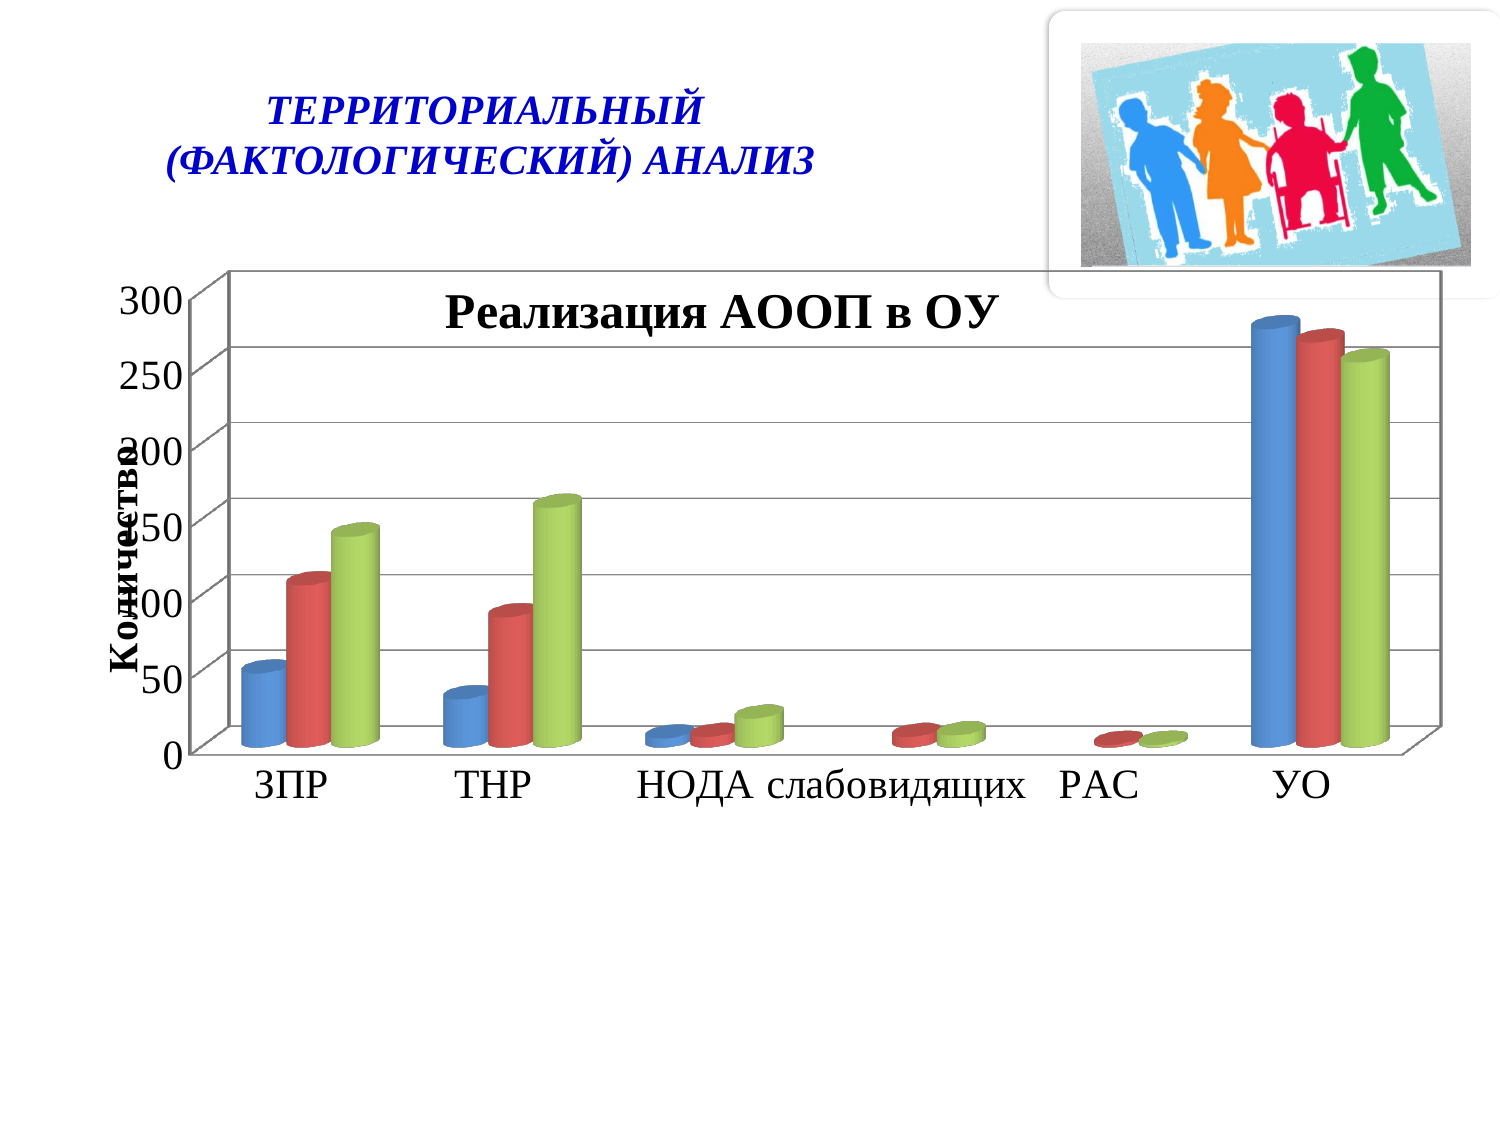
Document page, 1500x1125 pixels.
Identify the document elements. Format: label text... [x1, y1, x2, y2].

title ТЕРРИТОРИАЛЬНЫЙ (ФАКТОЛОГИЧЕСКИЙ) АНАЛИЗ [0, 0, 1034, 242]
picture [1080, 42, 1471, 268]
chart [1, 243, 1444, 1076]
